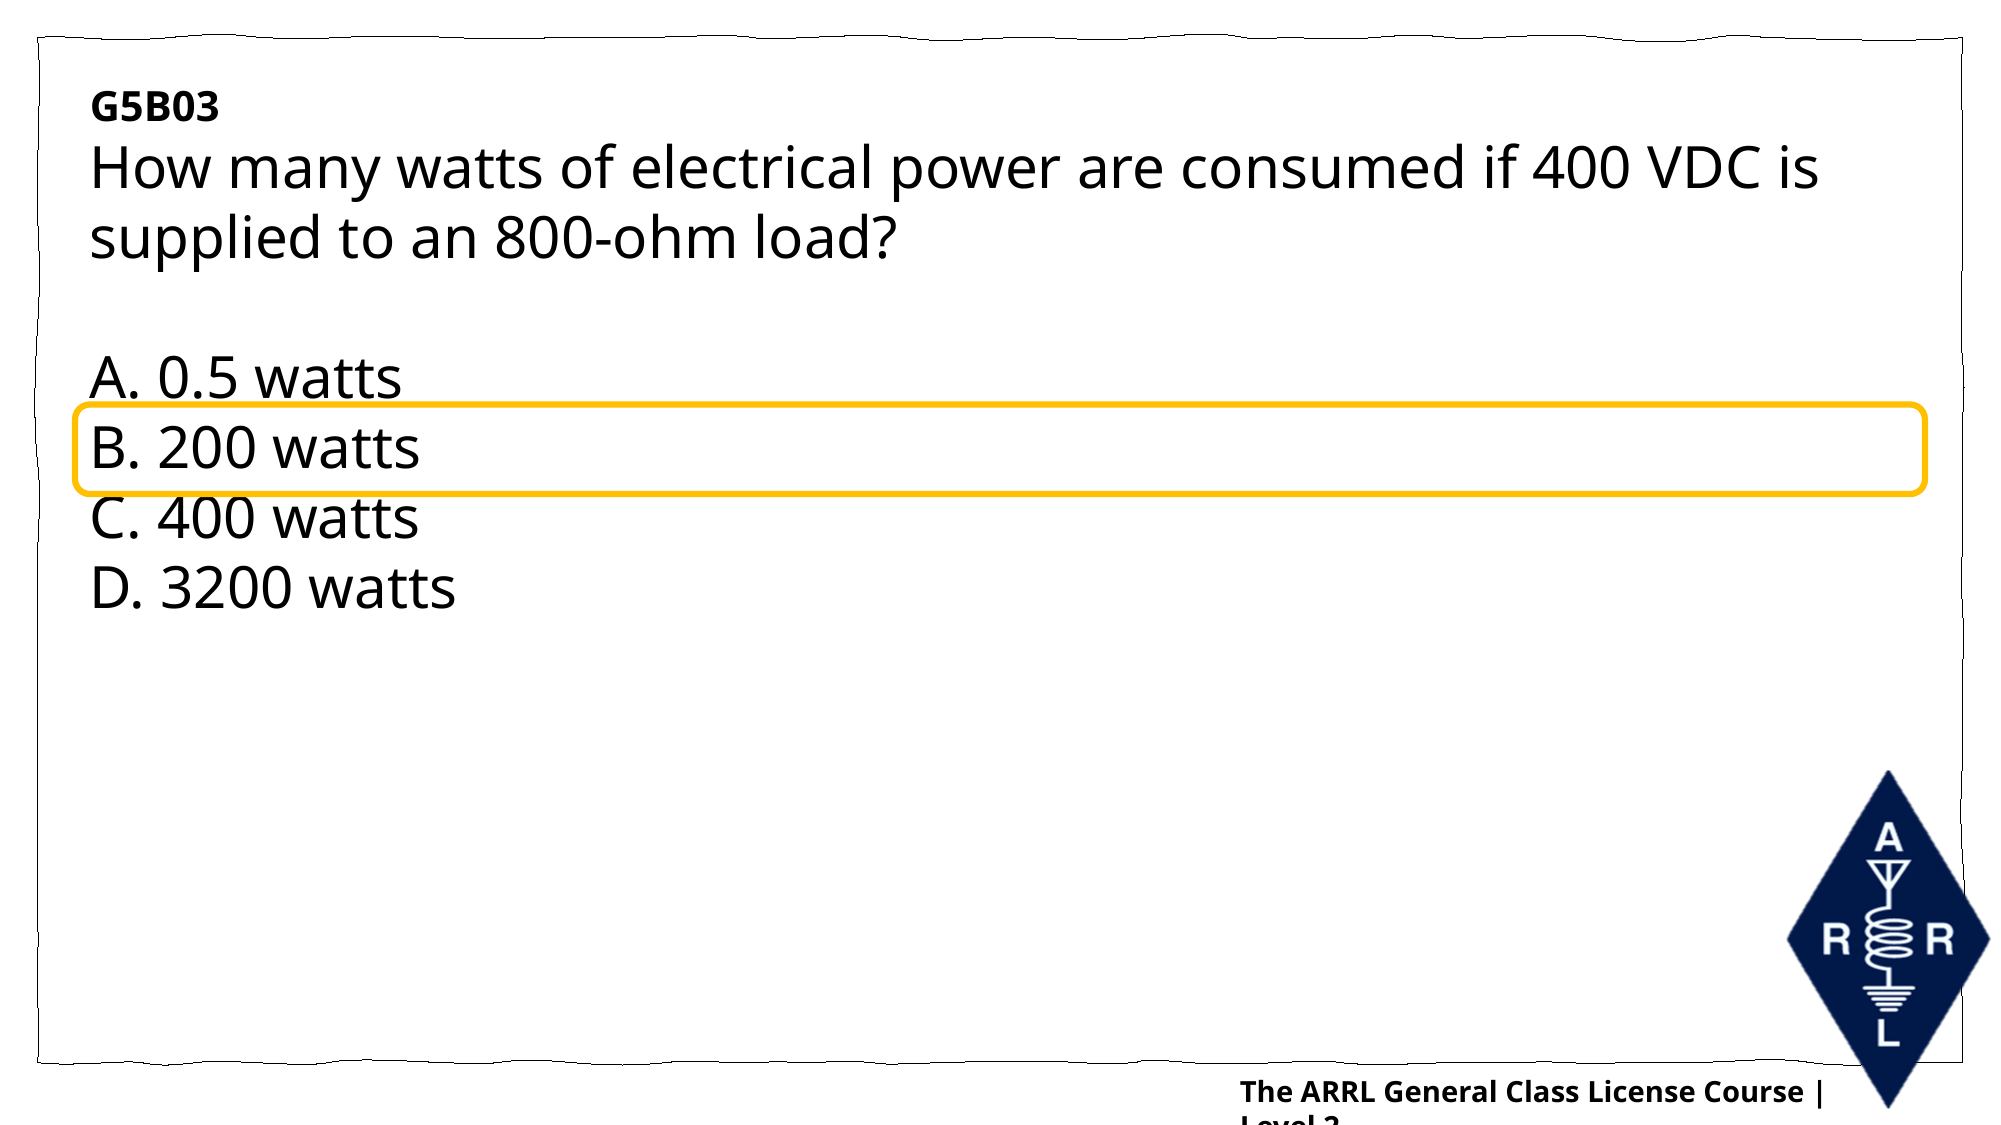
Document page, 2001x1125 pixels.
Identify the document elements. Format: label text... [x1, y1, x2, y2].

text_box [73, 403, 1927, 496]
text_box G5B03 How many watts of electrical power are consumed if 400 VDC is supplied to an 800-ohm load? A. 0.5 watts B. 200 watts C. 400 watts D. 3200 watts [75, 487, 1850, 628]
picture [1773, 752, 1999, 1125]
text_box G5B03 How many watts of electrical power are consumed if 400 VDC is supplied to an 800-ohm load? A. 0.5 watts B. 200 watts C. 400 watts D. 3200 watts [75, 72, 1850, 411]
